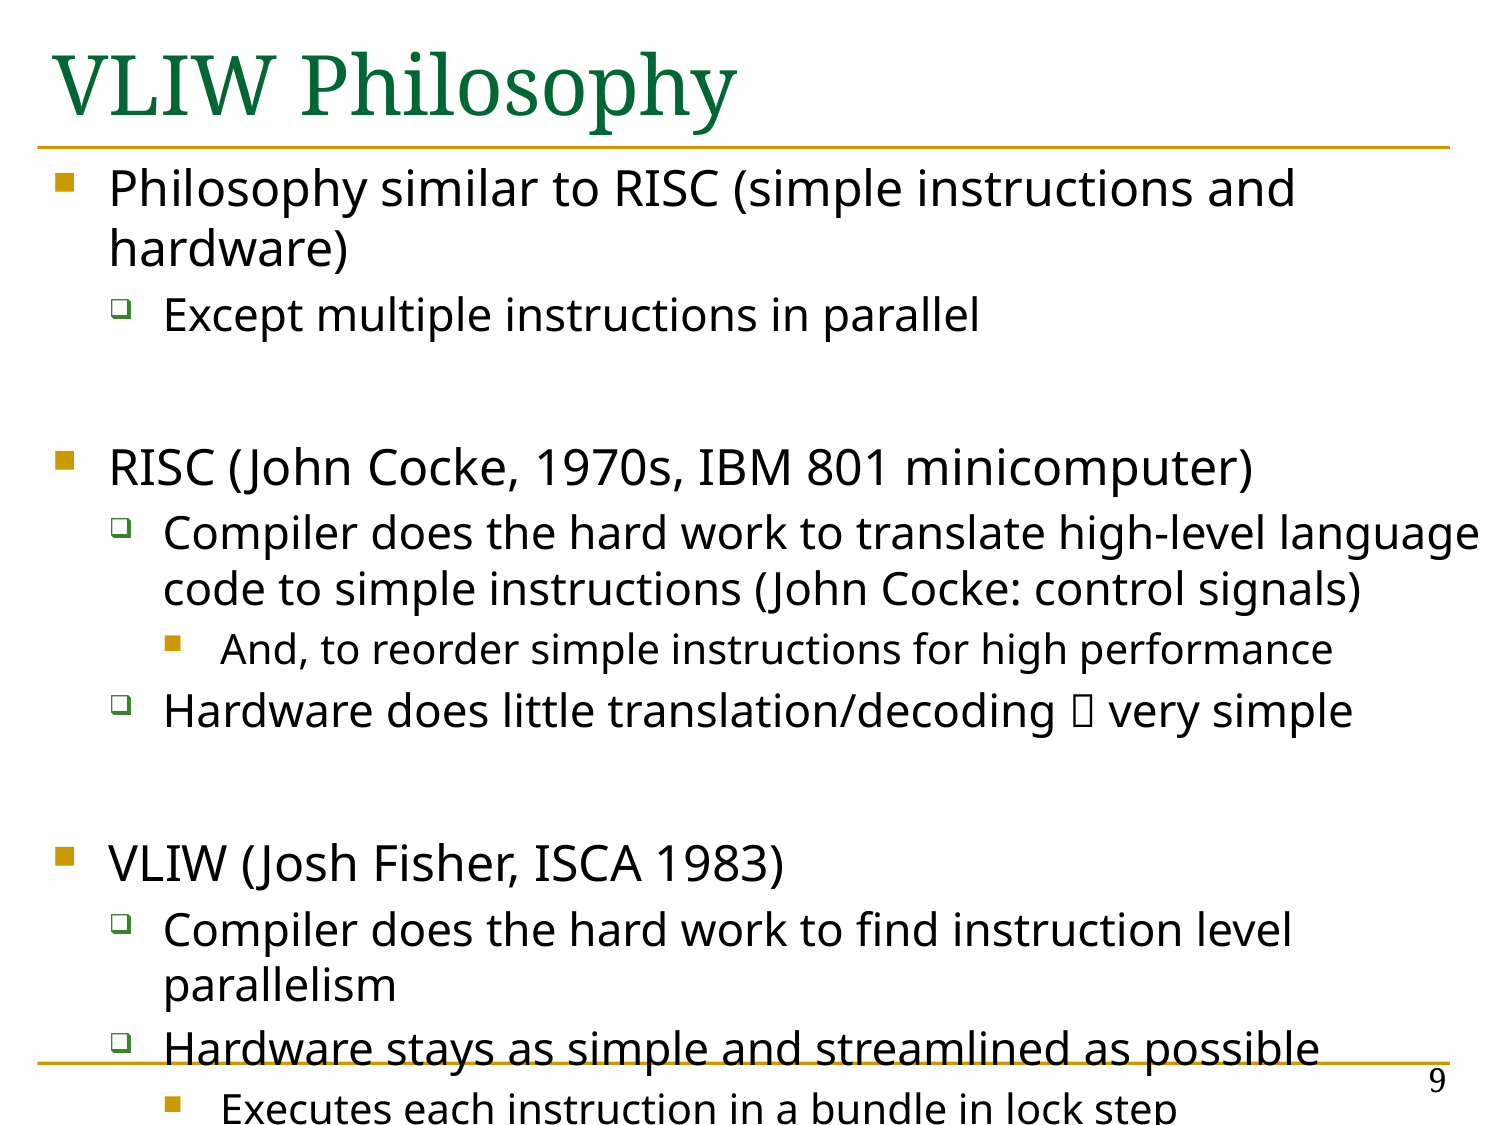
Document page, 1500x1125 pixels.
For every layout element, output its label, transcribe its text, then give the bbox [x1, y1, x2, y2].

title VLIW Philosophy [37, 24, 1450, 148]
list Philosophy similar to RISC (simple instructions and hardware) Except multiple instructions in parallel RISC (John Cocke, 1970s, IBM 801 minicomputer) Compiler does the hard work to translate high-level language code to simple instructions (John Cocke: control signals) And, to reorder simple instructions for high performance Hardware does little translation/decoding  very simple VLIW (Josh Fisher, ISCA 1983) Compiler does the hard work to find instruction level parallelism Hardware stays as simple and streamlined as possible Executes each instruction in a bundle in lock step Simple  higher frequency, easier to design [37, 148, 1500, 1001]
slide_number 9 [1111, 1036, 1462, 1112]
